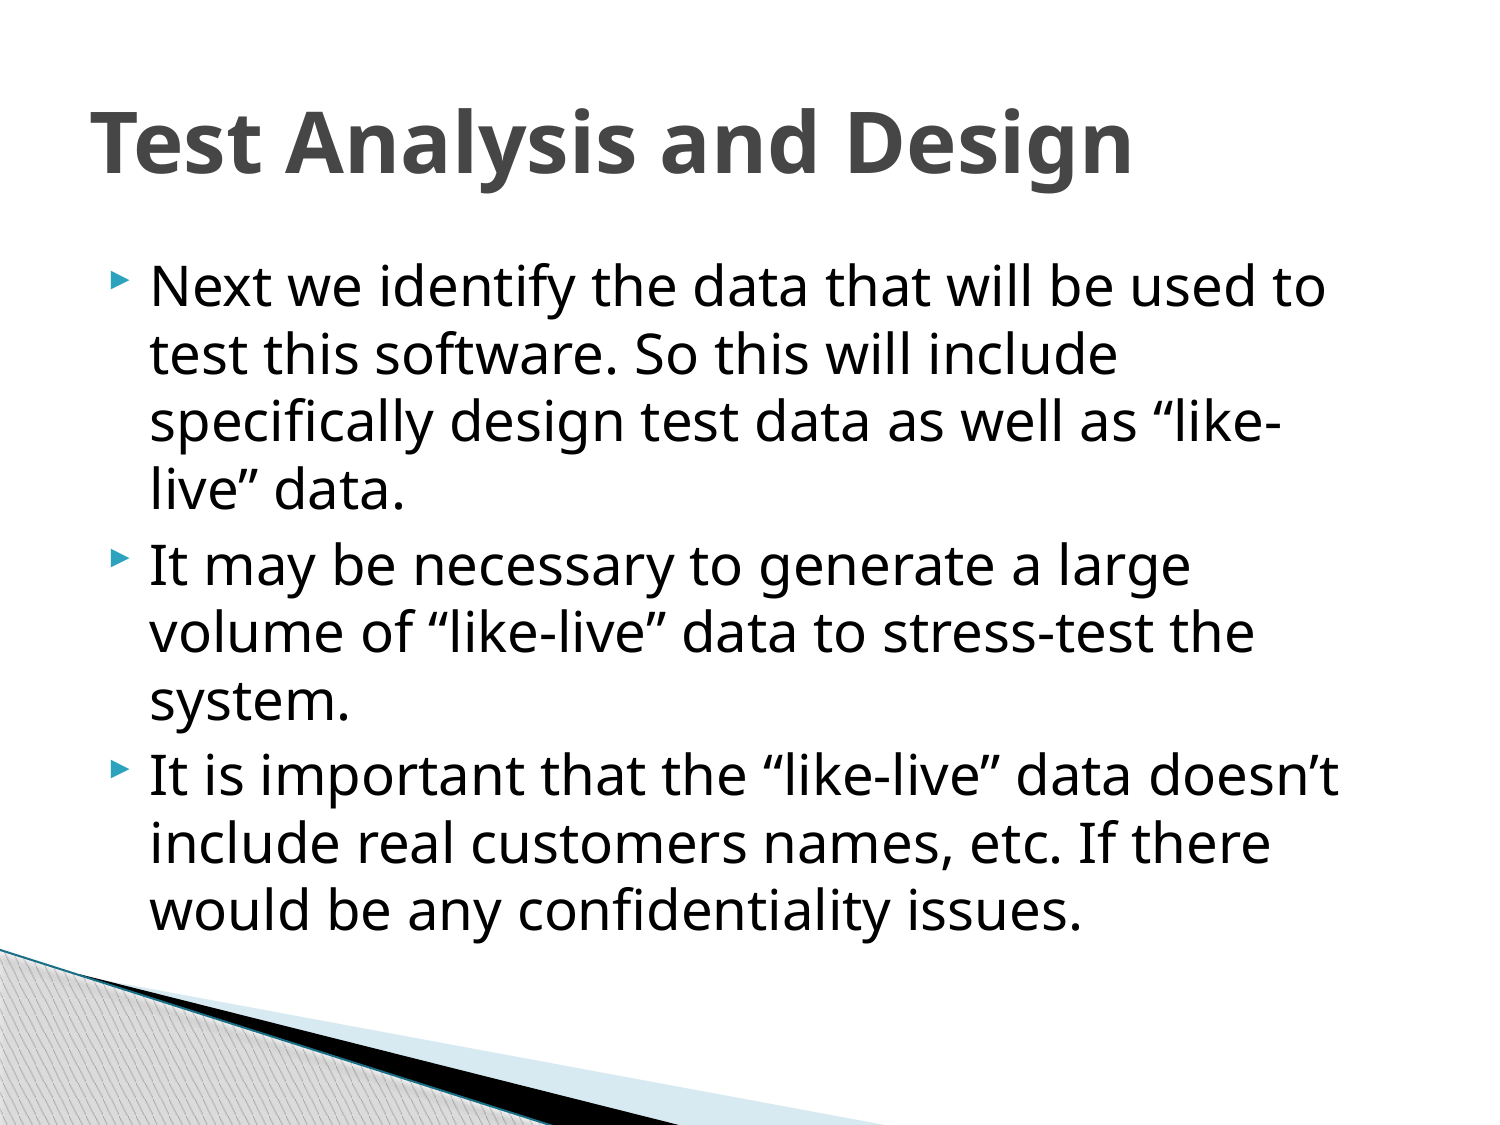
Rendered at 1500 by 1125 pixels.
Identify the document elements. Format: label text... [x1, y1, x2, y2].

title Test Analysis and Design [75, 45, 1425, 233]
list Next we identify the data that will be used to test this software. So this will include specifically design test data as well as “like-live” data. It may be necessary to generate a large volume of “like-live” data to stress-test the system. It is important that the “like-live” data doesn’t include real customers names, etc. If there would be any confidentiality issues. [75, 243, 1388, 1047]
